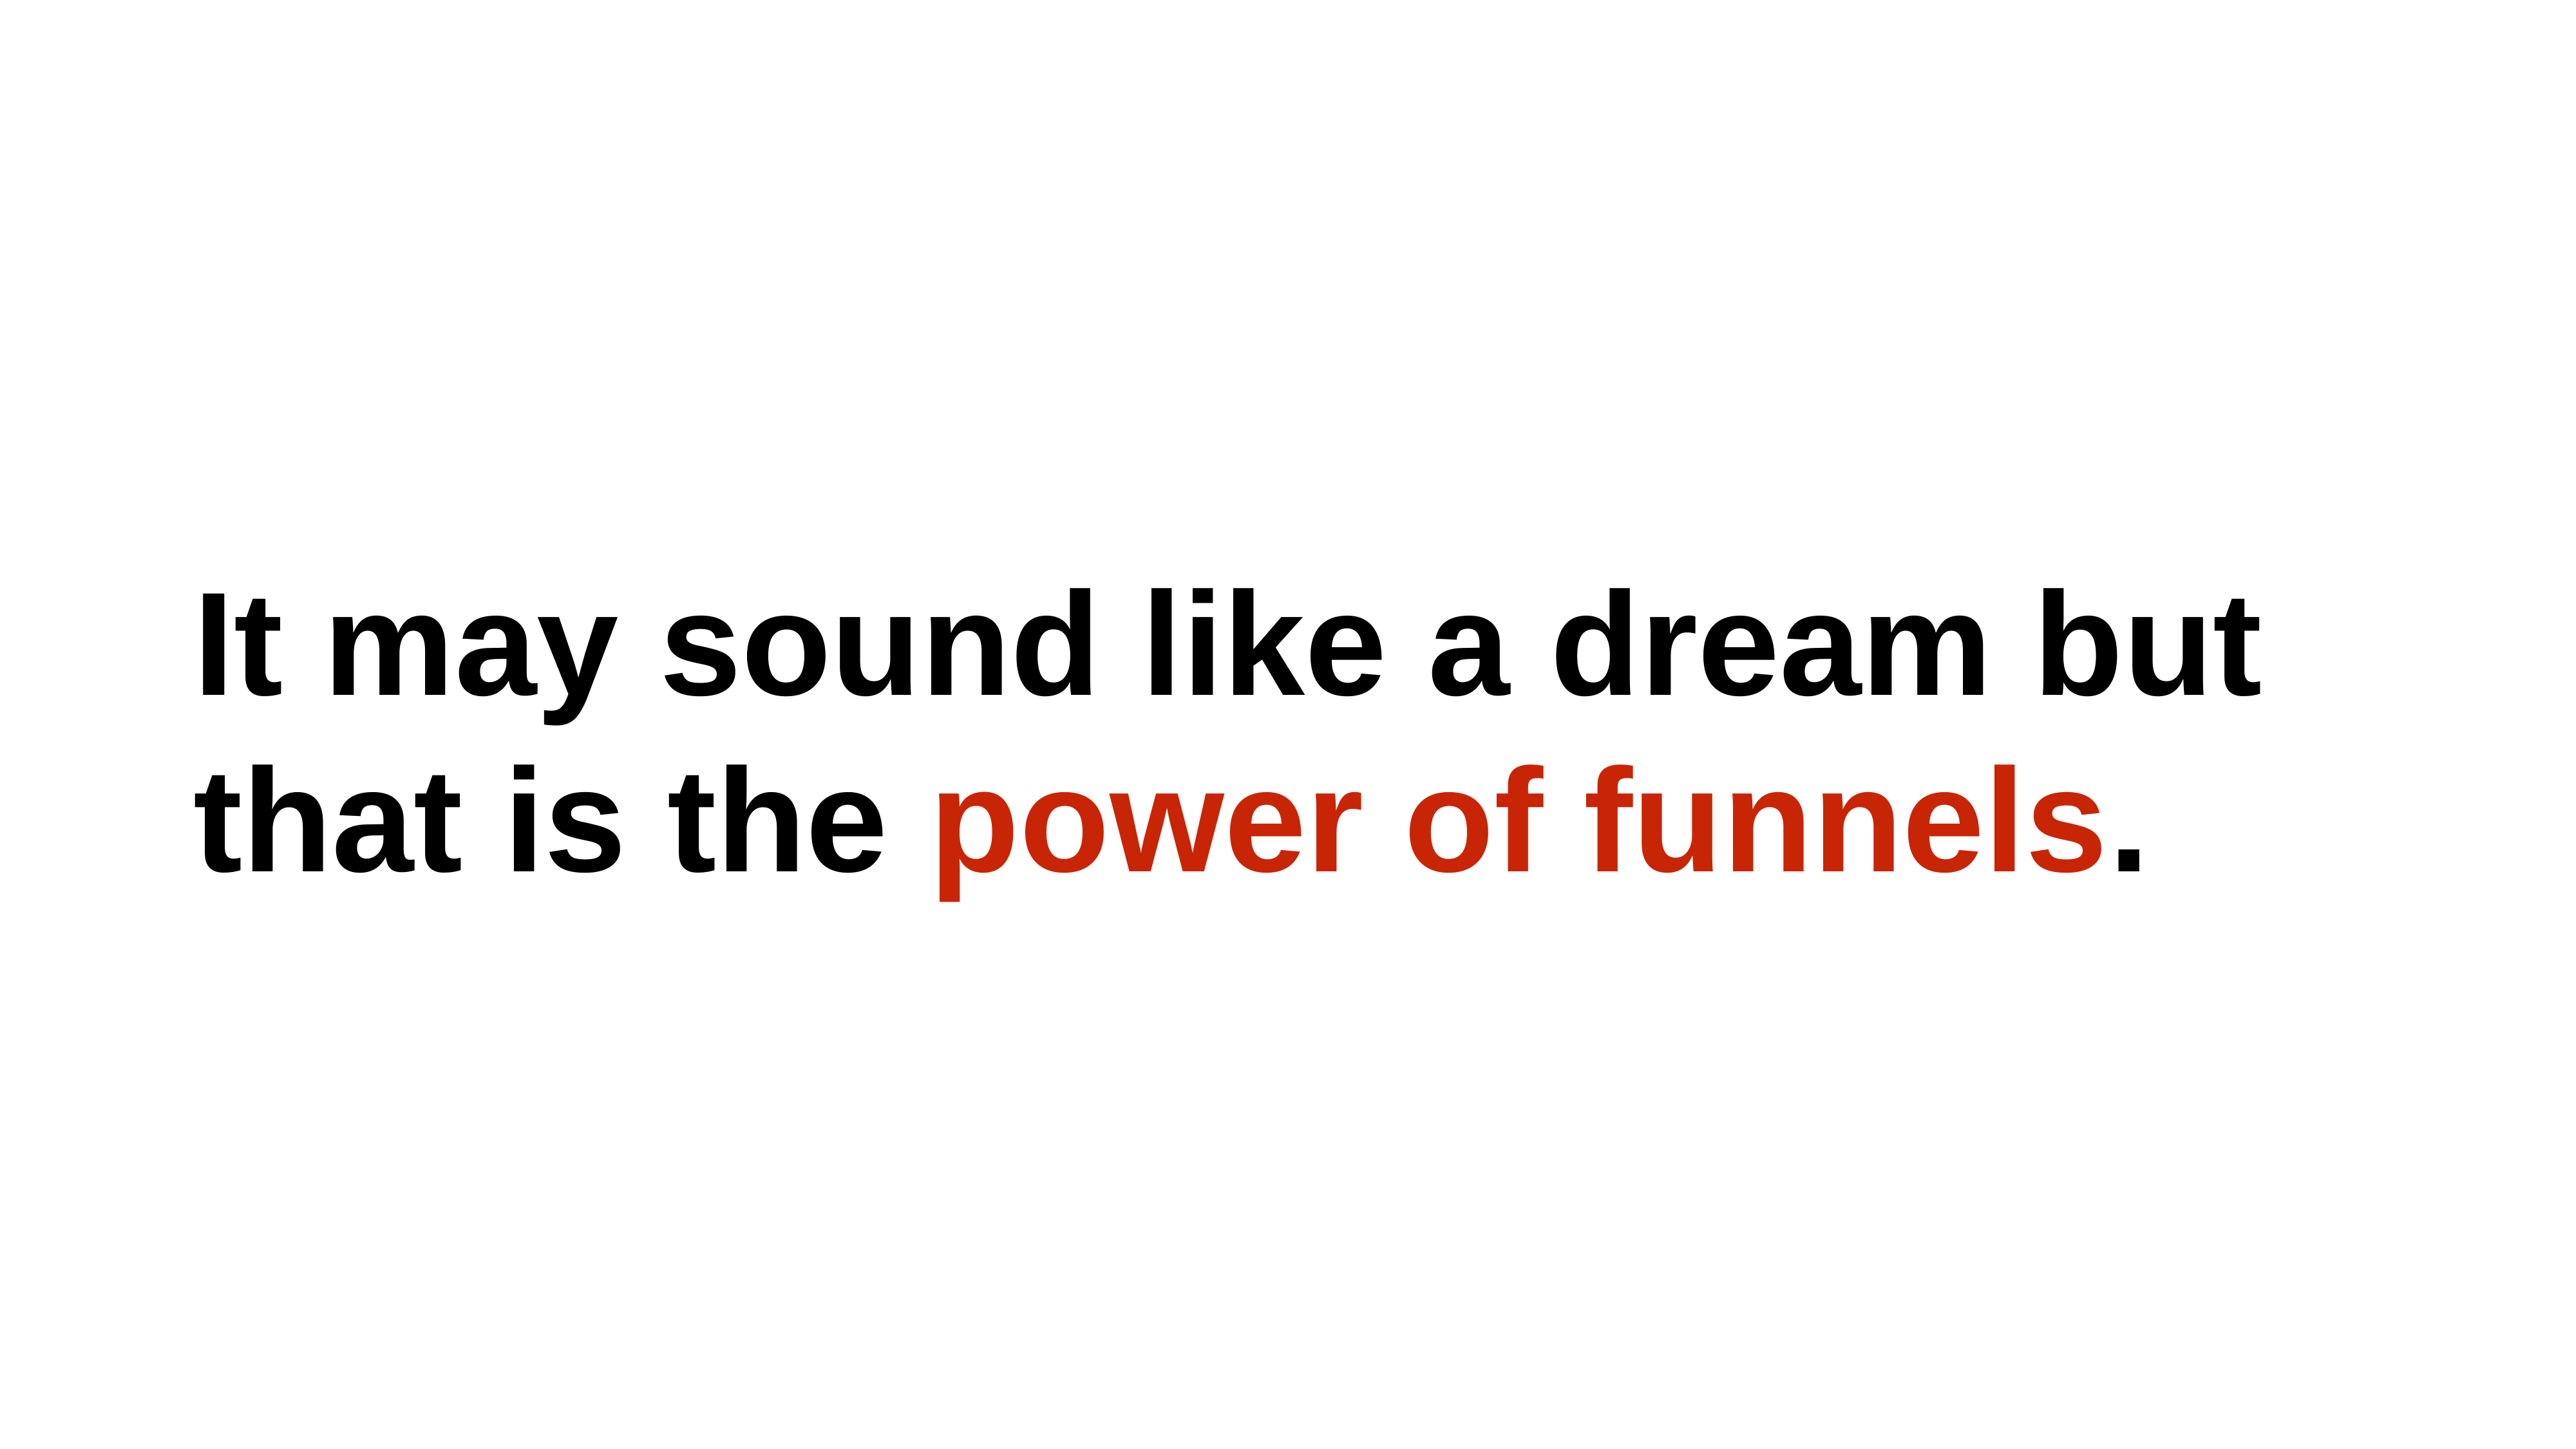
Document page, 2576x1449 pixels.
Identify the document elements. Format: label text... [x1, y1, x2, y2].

title It may sound like a dream but that is the power of funnels. [187, 478, 2389, 971]
